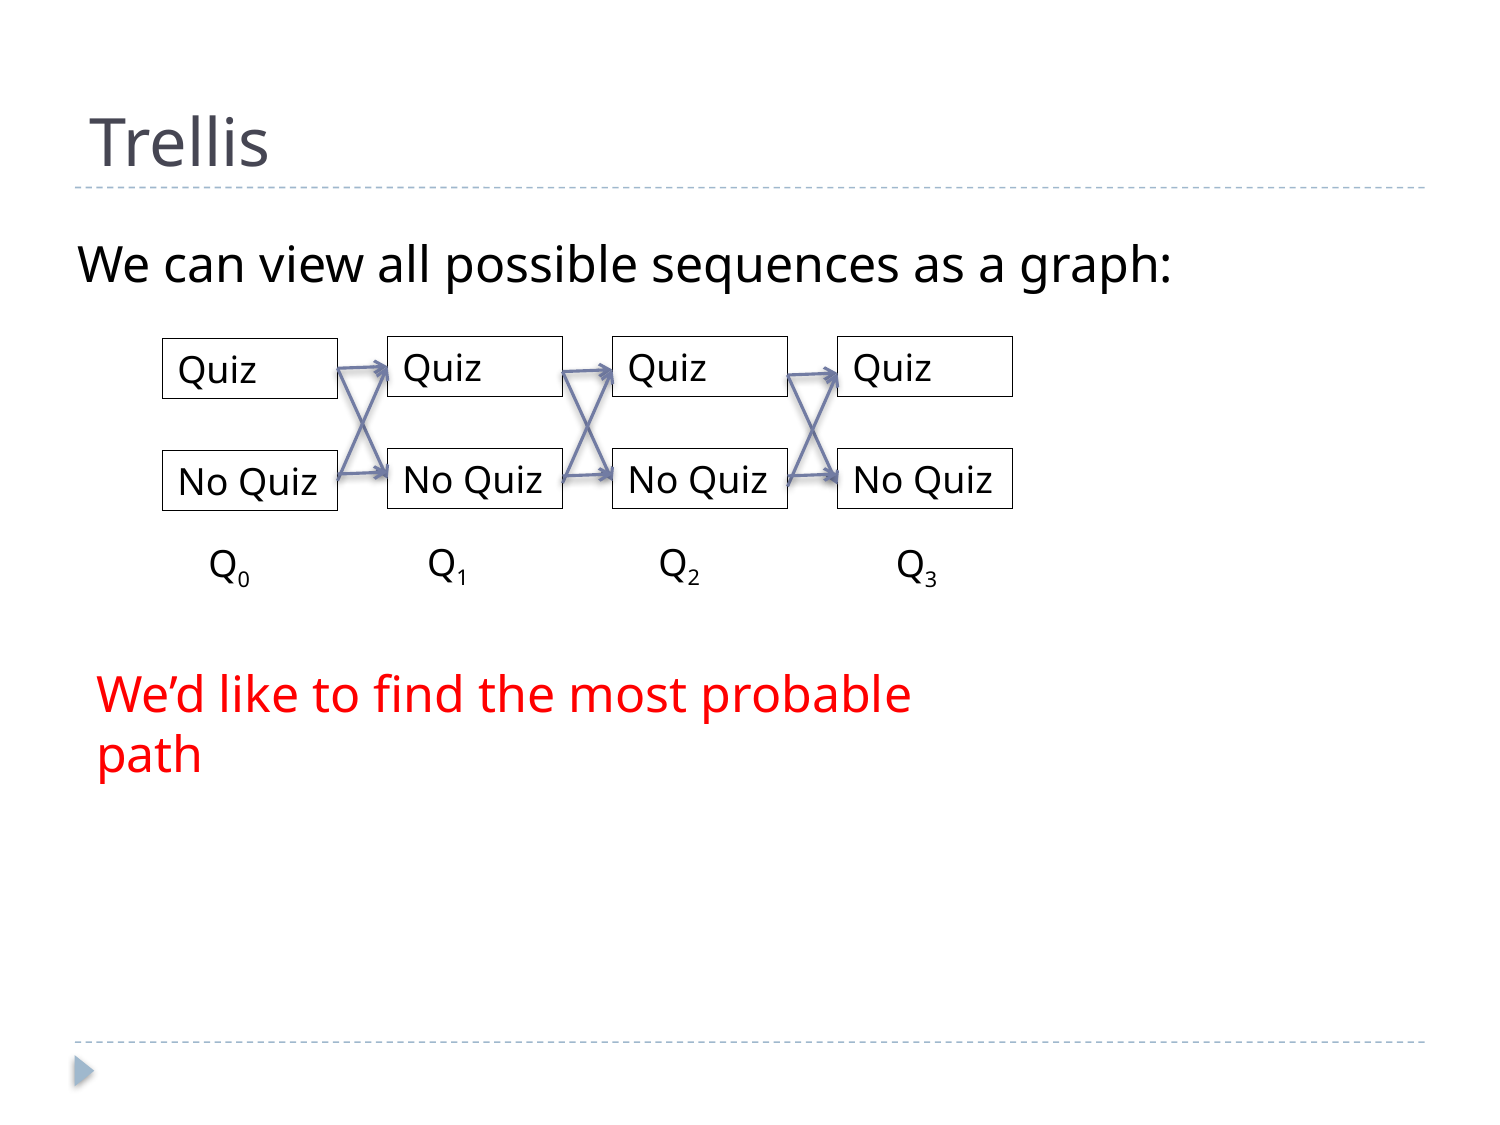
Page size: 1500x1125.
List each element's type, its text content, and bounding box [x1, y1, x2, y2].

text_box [337, 471, 388, 475]
text_box No Quiz [387, 448, 563, 509]
title Trellis [75, 24, 1425, 188]
text_box No Quiz [612, 448, 788, 509]
text_box Q1 [412, 531, 594, 598]
text_box Quiz [162, 338, 338, 399]
text_box Quiz [837, 336, 1013, 397]
text_box We can view all possible sequences as a graph: [62, 224, 1263, 300]
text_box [337, 367, 388, 471]
text_box Q2 [643, 531, 825, 598]
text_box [787, 473, 838, 477]
text_box No Quiz [837, 448, 1013, 509]
text_box Q3 [881, 533, 1063, 599]
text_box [787, 372, 838, 473]
text_box Q0 [193, 533, 375, 599]
text_box No Quiz [162, 450, 338, 511]
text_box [562, 369, 613, 473]
text_box Quiz [387, 336, 563, 397]
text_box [562, 473, 613, 477]
text_box Quiz [612, 336, 788, 397]
text_box We’d like to find the most probable path [81, 655, 1044, 790]
